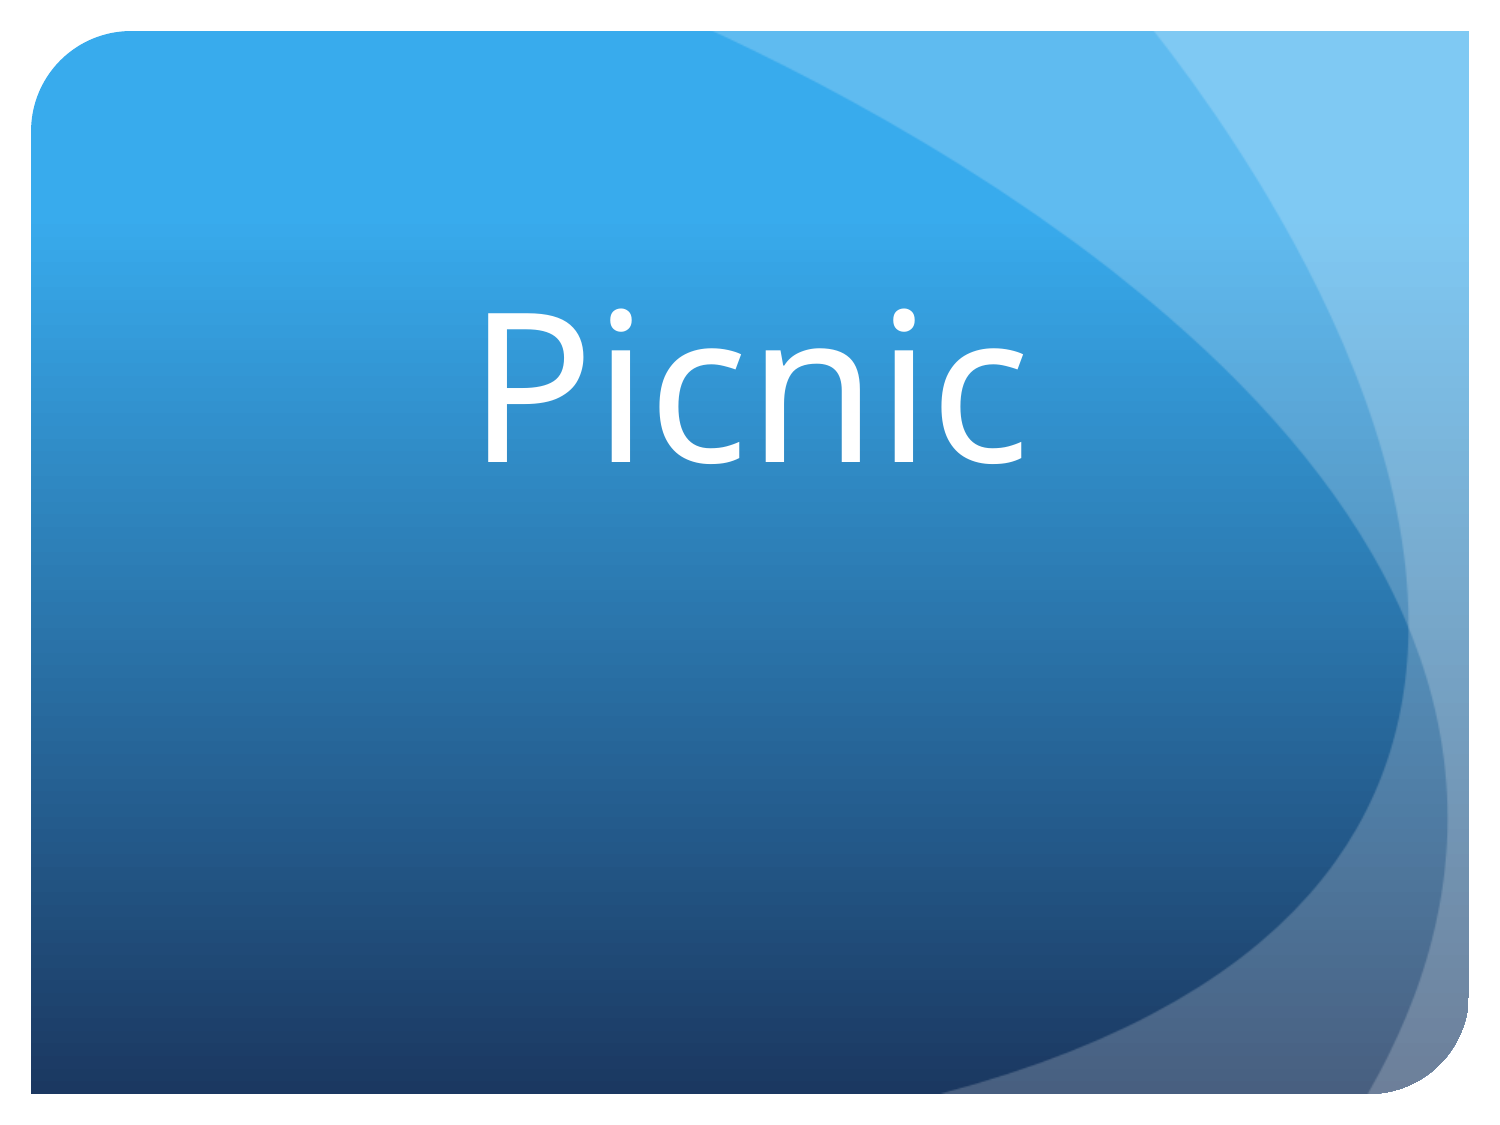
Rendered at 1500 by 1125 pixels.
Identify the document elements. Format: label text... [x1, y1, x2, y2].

title Picnic [127, 62, 1372, 512]
picture [24, 30, 1473, 1094]
